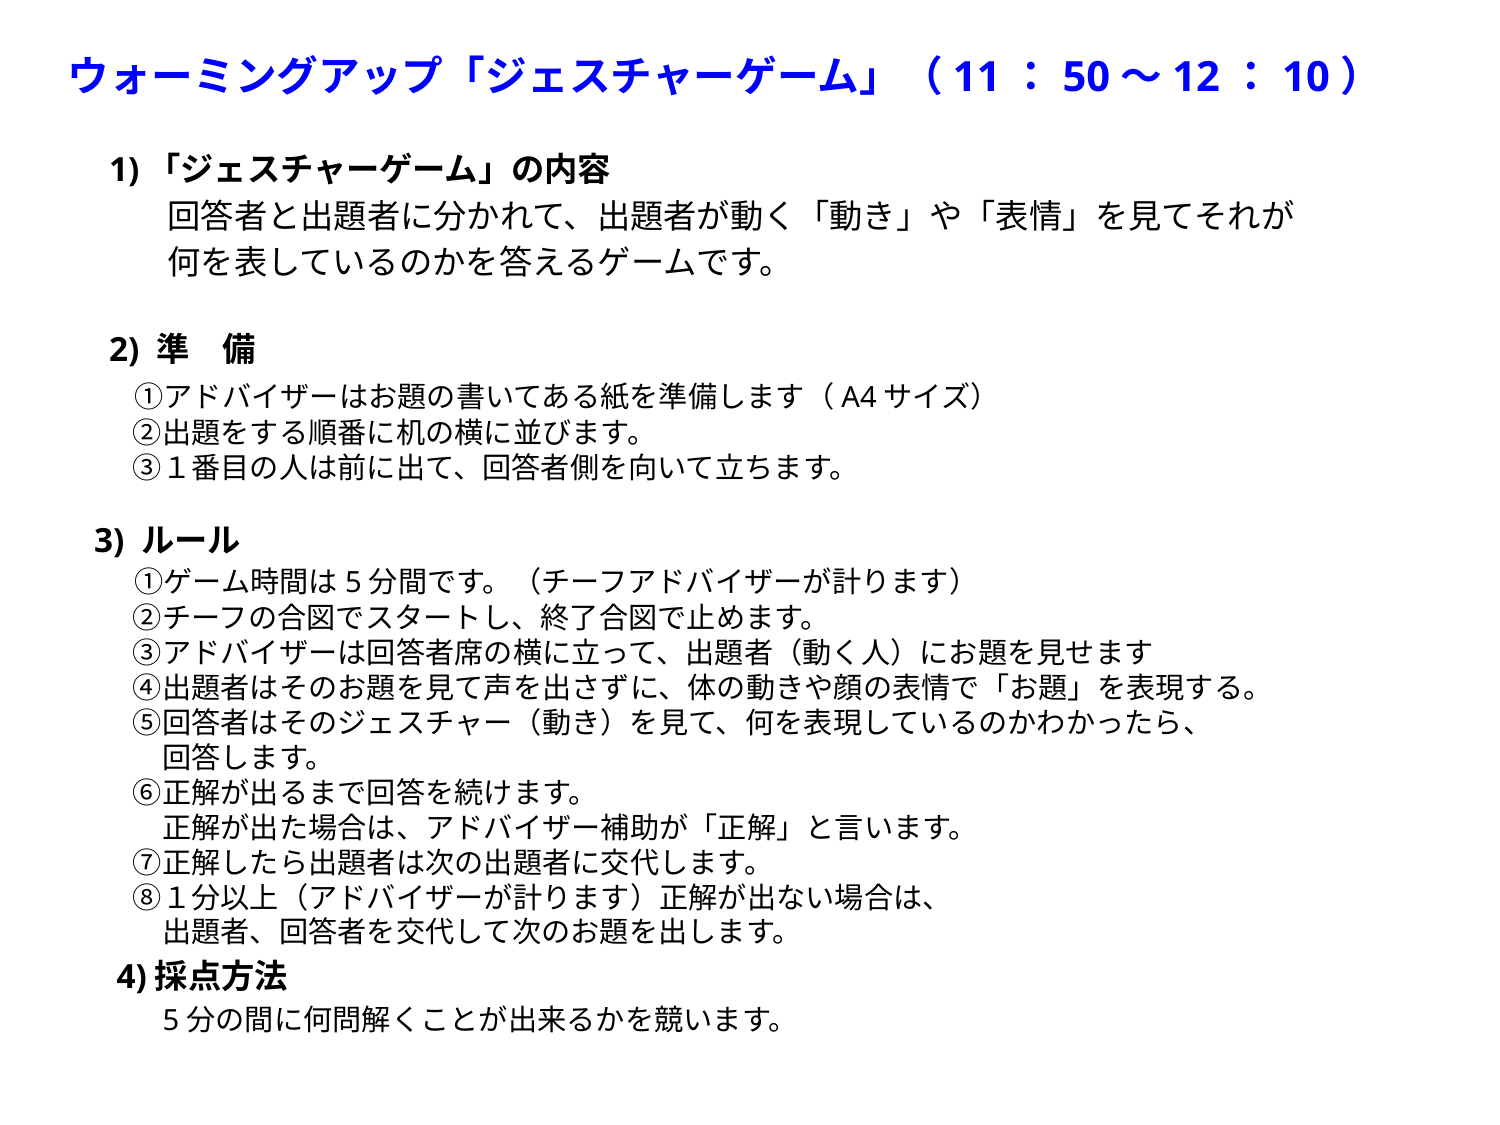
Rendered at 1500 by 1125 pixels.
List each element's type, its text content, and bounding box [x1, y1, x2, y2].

text_box 1)「ジェスチャーゲーム」の内容 回答者と出題者に分かれて、出題者が動く「動き」や「表情」を見てそれが 何を表しているのかを答えるゲームです。 2) 準 備 ①アドバイザーはお題の書いてある紙を準備します（A4サイズ） ②出題をする順番に机の横に並びます。 ③１番目の人は前に出て、回答者側を向いて立ちます。 3) ルール ①ゲーム時間は5分間です。（チーフアドバイザーが計ります） ②チーフの合図でスタートし、終了合図で止めます。 ③アドバイザーは回答者席の横に立って、出題者（動く人）にお題を見せます ④出題者はそのお題を見て声を出さずに、体の動きや顔の表情で「お題」を表現する。 ⑤回答者はそのジェスチャー（動き）を見て、何を表現しているのかわかったら、 回答します。 ⑥正解が出るまで回答を続けます。 正解が出た場合は、アドバイザー補助が「正解」と言います。 ⑦正解したら出題者は次の出題者に交代します。 ⑧１分以上（アドバイザーが計ります）正解が出ない場合は、 出題者、回答者を交代して次のお題を出します。 4)採点方法 5分の間に何問解くことが出来るかを競います。 [53, 140, 1468, 1044]
text_box ウォーミングアップ「ジェスチャーゲーム」（11：50～12：10） [53, 42, 1436, 108]
